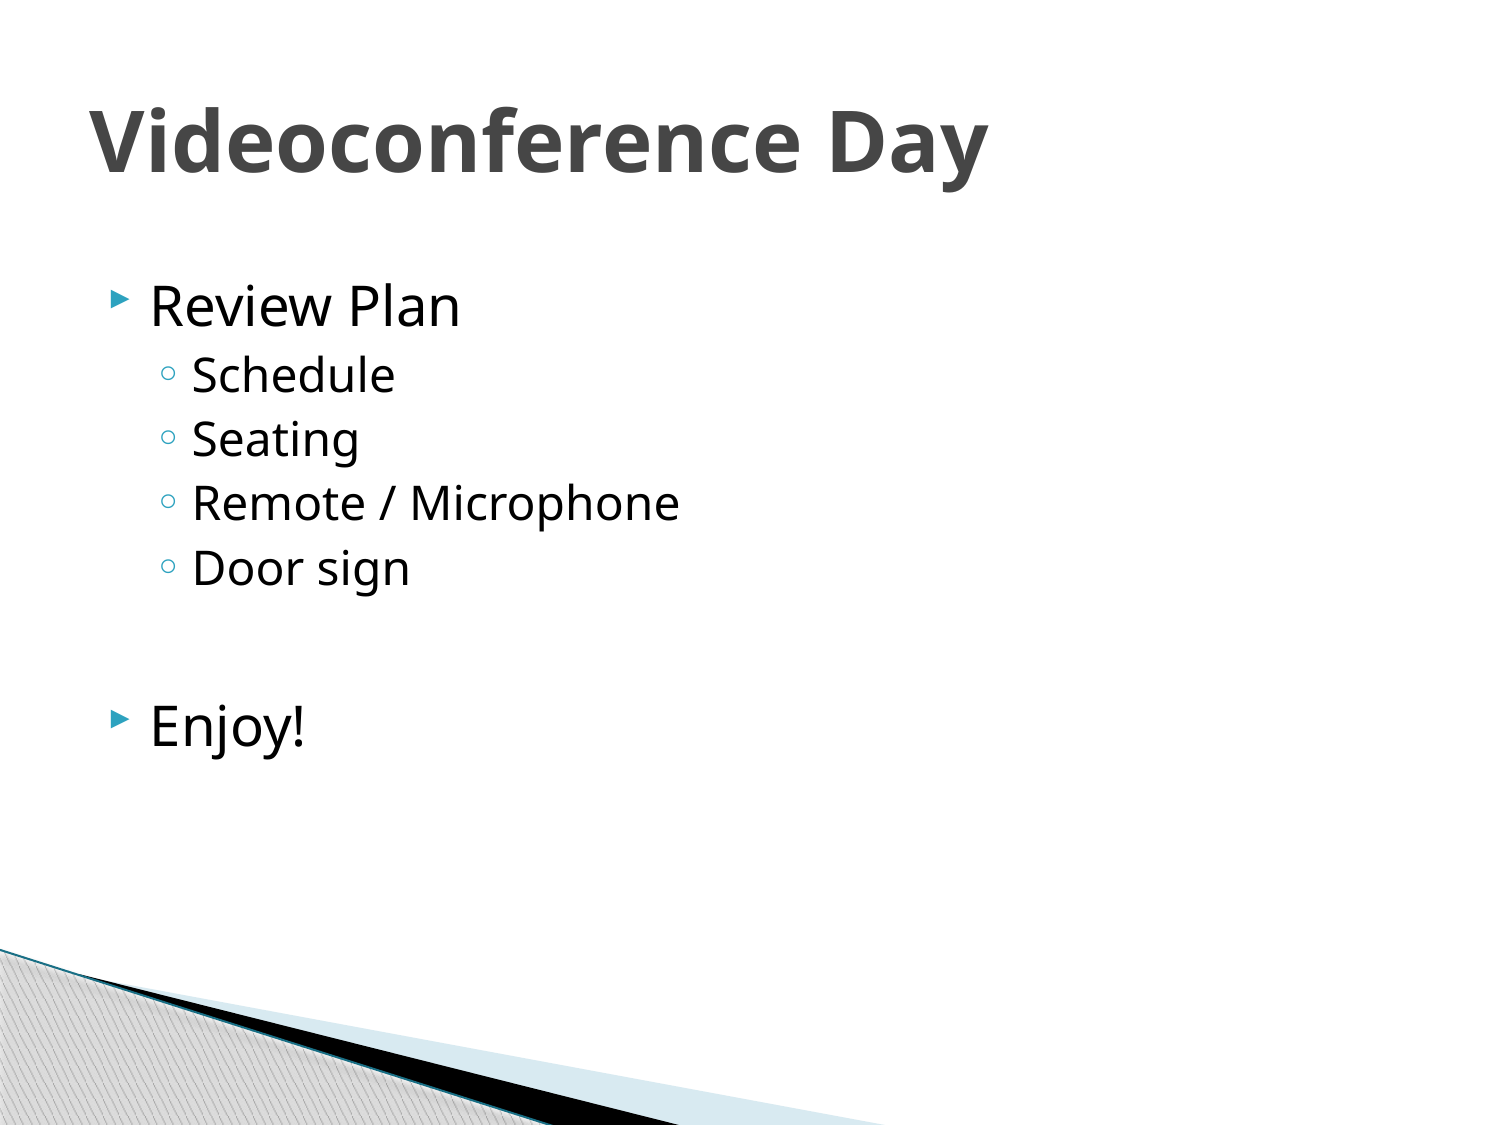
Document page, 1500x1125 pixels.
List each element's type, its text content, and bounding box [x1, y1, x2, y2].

title Videoconference Day [75, 45, 1425, 233]
list Review Plan Schedule Seating Remote / Microphone Door sign Enjoy! [75, 262, 1425, 986]
